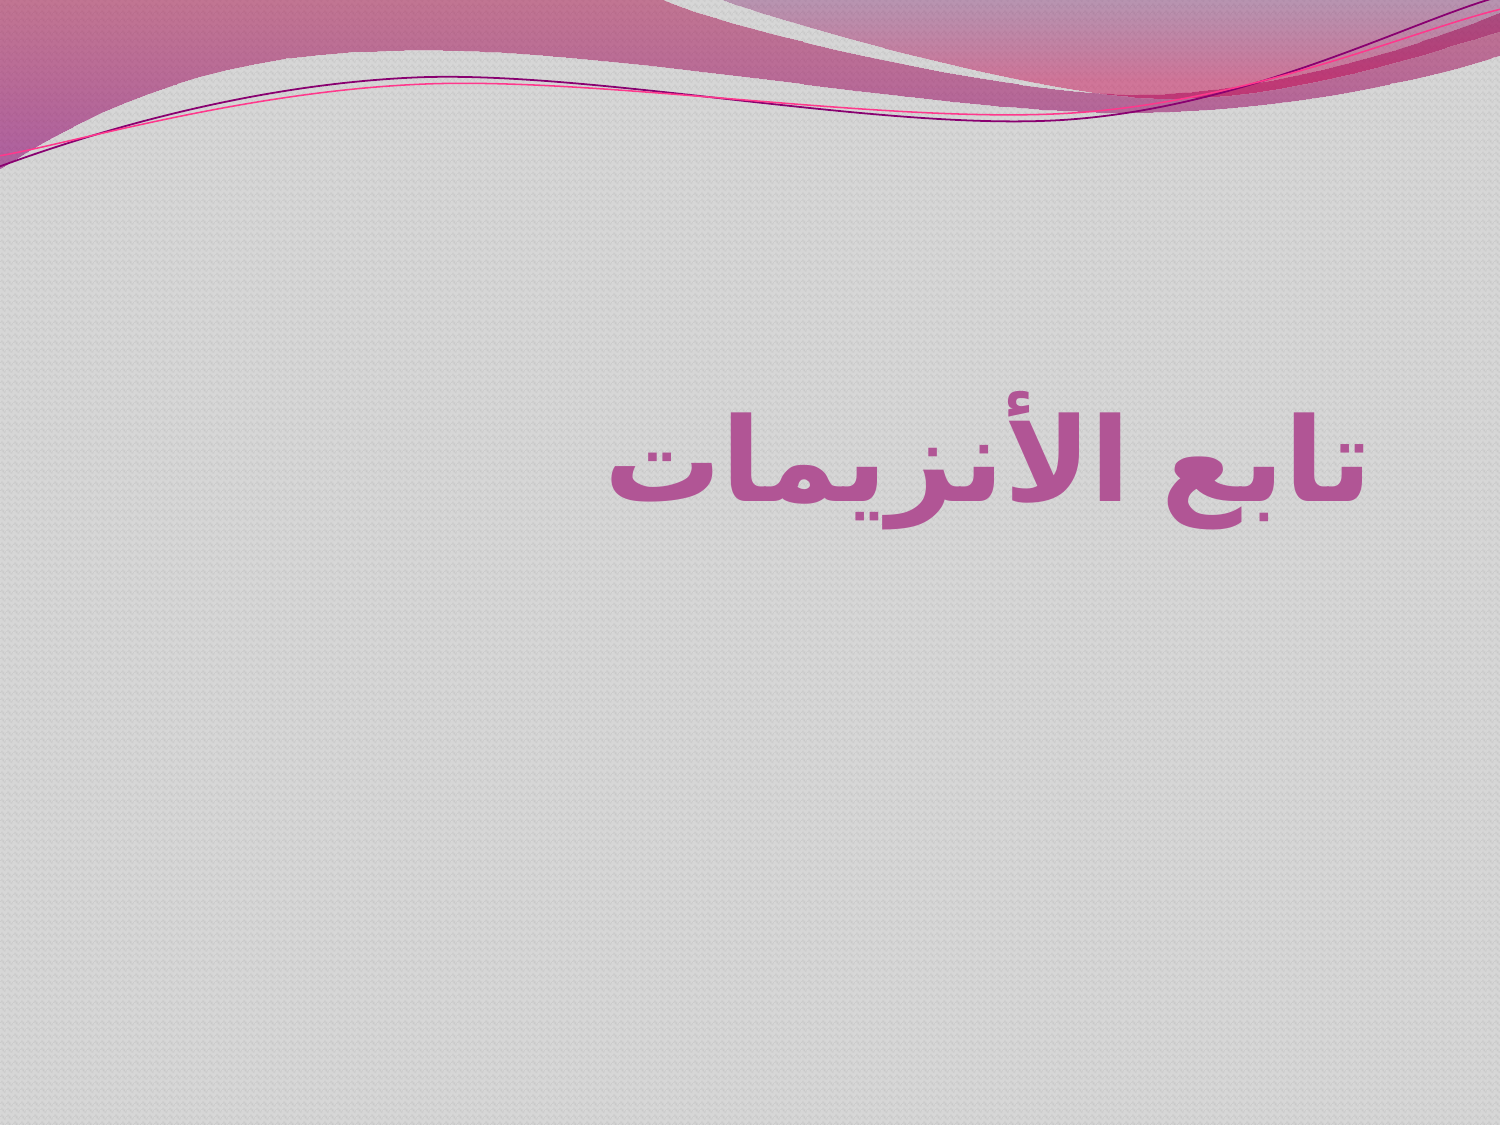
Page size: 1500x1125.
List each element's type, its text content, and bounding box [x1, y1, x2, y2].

title تابع الأنزيمات [87, 224, 1376, 525]
